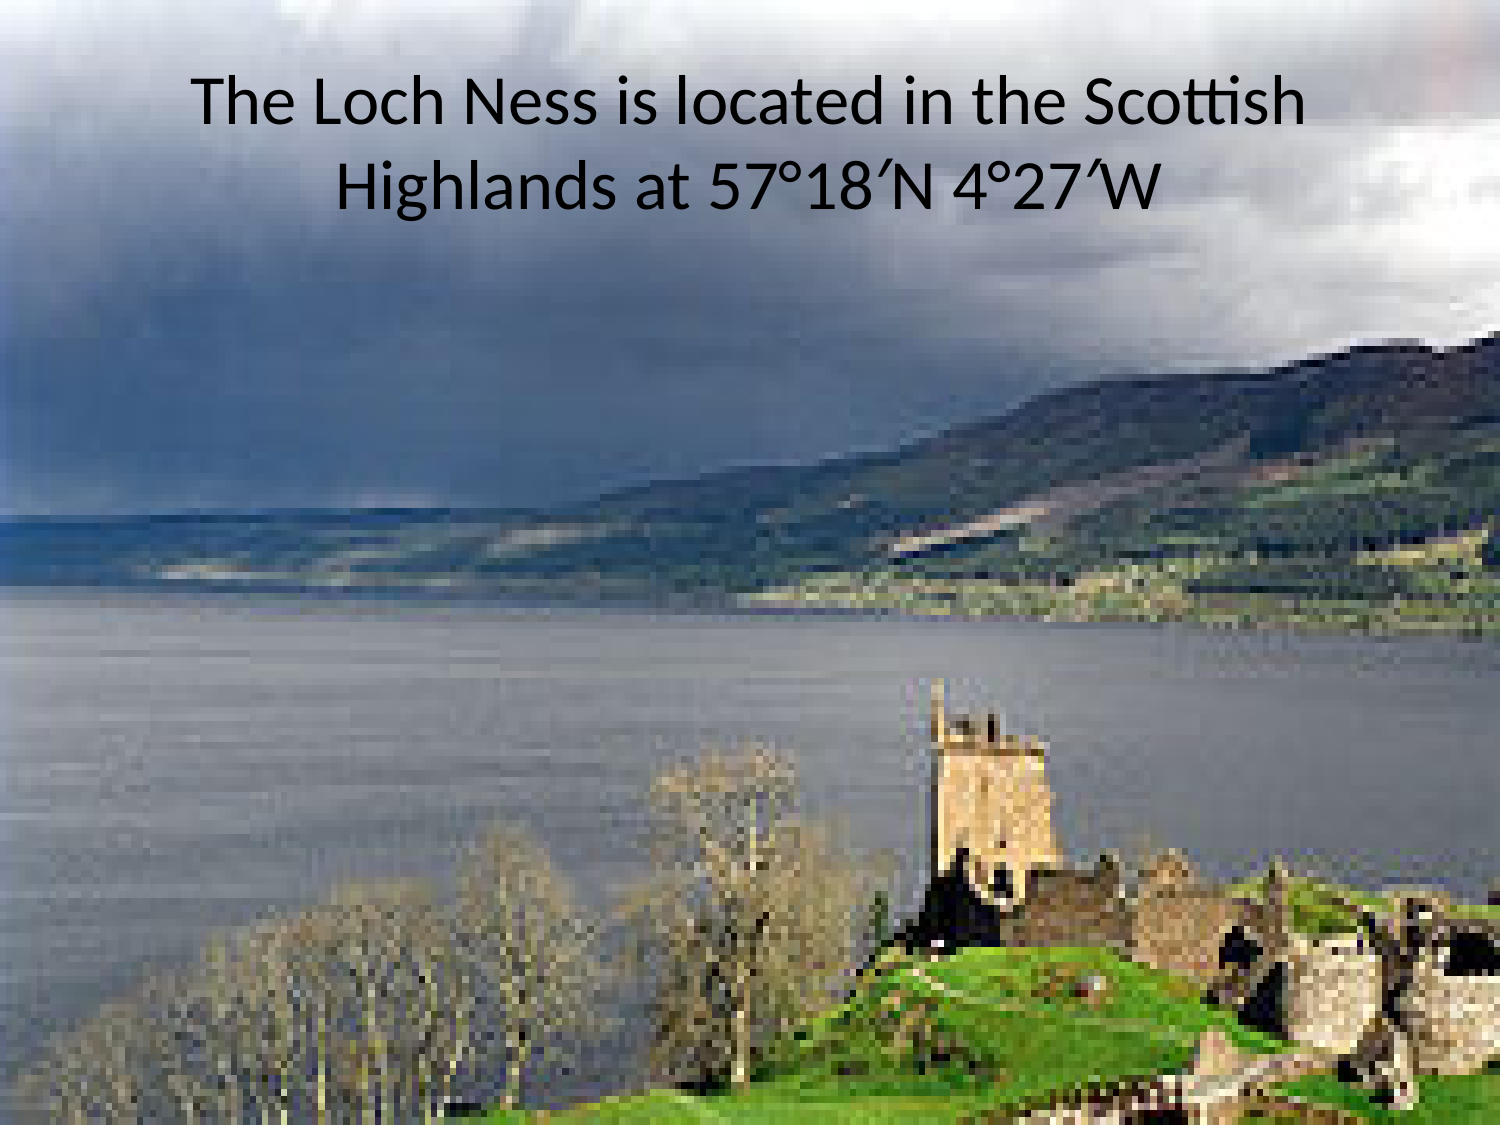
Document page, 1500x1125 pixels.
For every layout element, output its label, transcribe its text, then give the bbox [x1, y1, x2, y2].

picture [0, 0, 1500, 1125]
title The Loch Ness is located in the Scottish Highlands at 57°18′N 4°27′W [75, 45, 1425, 233]
